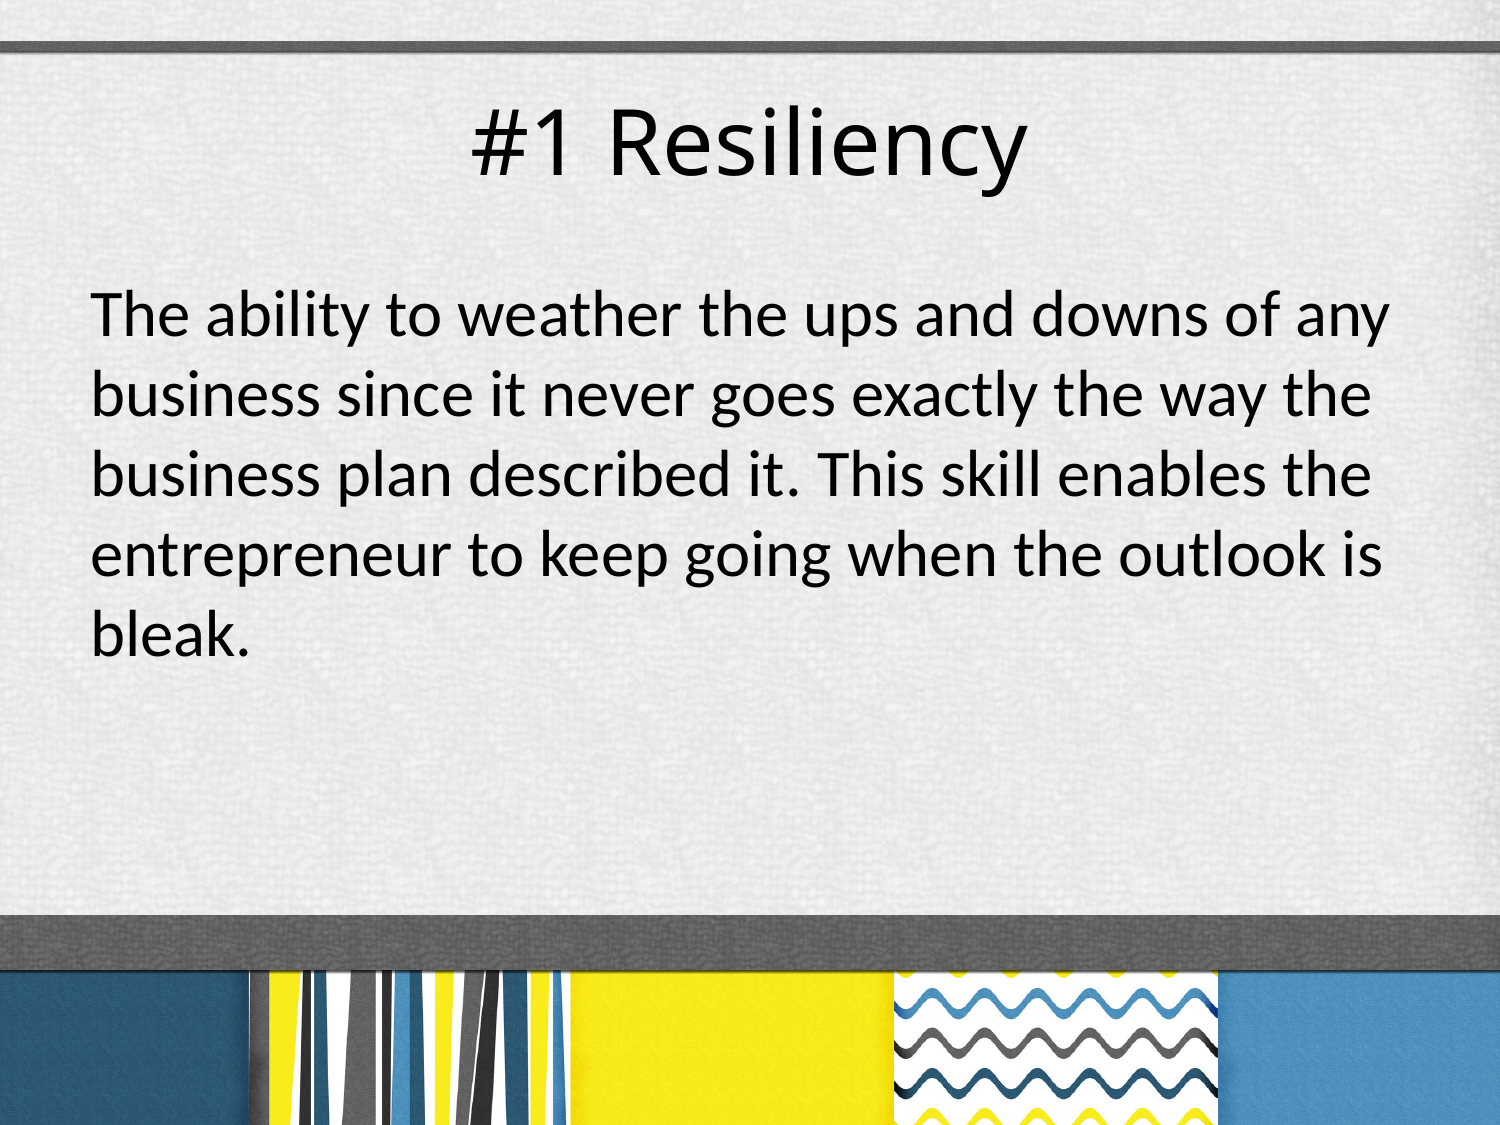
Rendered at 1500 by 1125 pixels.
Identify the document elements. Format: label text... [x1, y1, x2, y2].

list The ability to weather the ups and downs of any business since it never goes exactly the way the business plan described it. This skill enables the entrepreneur to keep going when the outlook is bleak. [75, 262, 1425, 1005]
title #1 Resiliency [75, 45, 1425, 233]
picture [0, 0, 1500, 1125]
